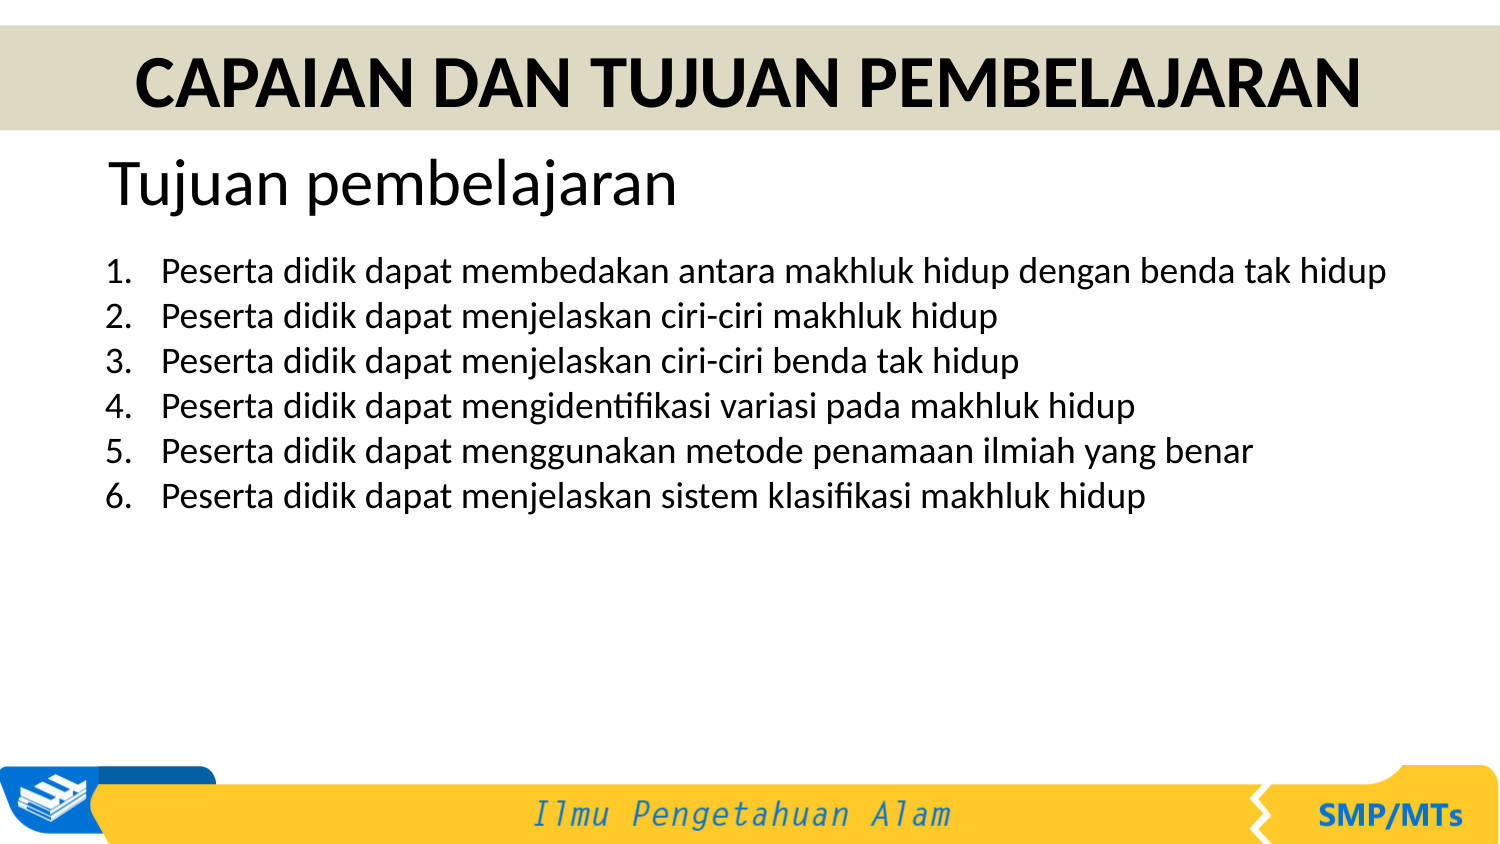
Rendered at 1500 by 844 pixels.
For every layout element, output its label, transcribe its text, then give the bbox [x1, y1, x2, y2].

text_box CAPAIAN DAN TUJUAN PEMBELAJARAN [0, 25, 1500, 131]
text_box Peserta didik dapat membedakan antara makhluk hidup dengan benda tak hidup Peserta didik dapat menjelaskan ciri-ciri makhluk hidup Peserta didik dapat menjelaskan ciri-ciri benda tak hidup Peserta didik dapat mengidentifikasi variasi pada makhluk hidup Peserta didik dapat menggunakan metode penamaan ilmiah yang benar Peserta didik dapat menjelaskan sistem klasifikasi makhluk hidup [72, 225, 1453, 537]
text_box Tujuan pembelajaran [94, 131, 695, 227]
picture [0, 765, 1499, 844]
